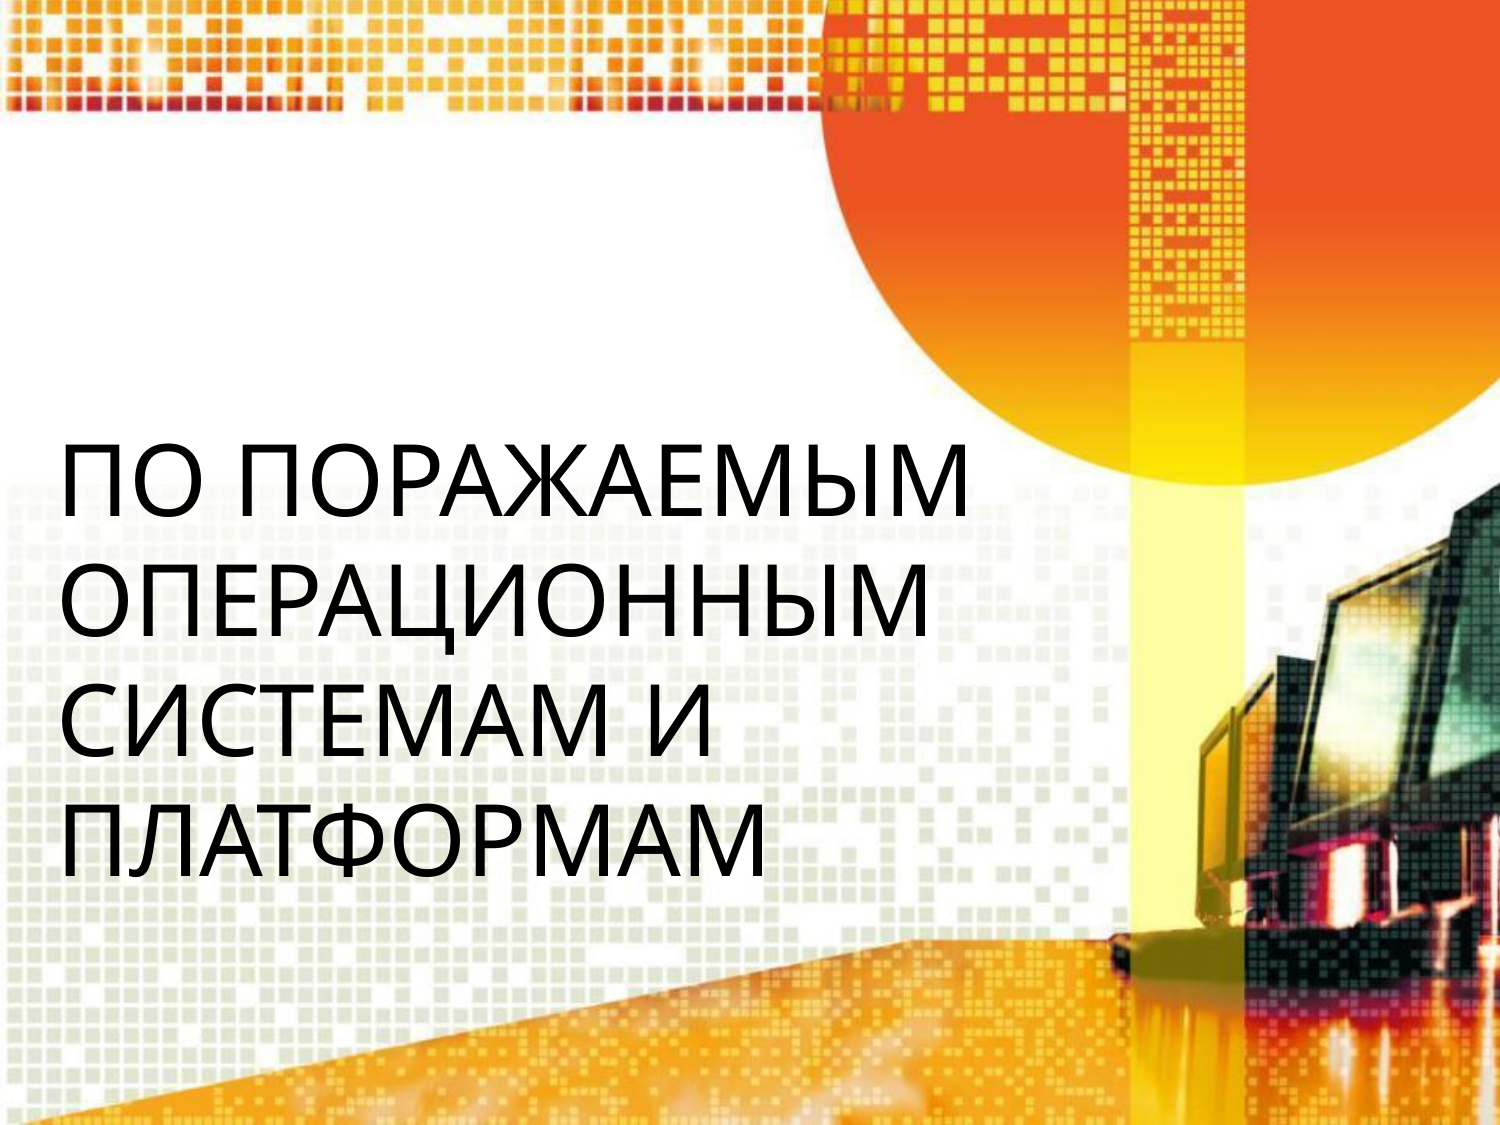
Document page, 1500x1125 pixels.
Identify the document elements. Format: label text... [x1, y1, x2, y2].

picture [0, 0, 1500, 1125]
title ПО ПОРАЖАЕМЫМ ОПЕРАЦИОННЫМ СИСТЕМАМ И ПЛАТФОРМАМ [40, 467, 1132, 904]
